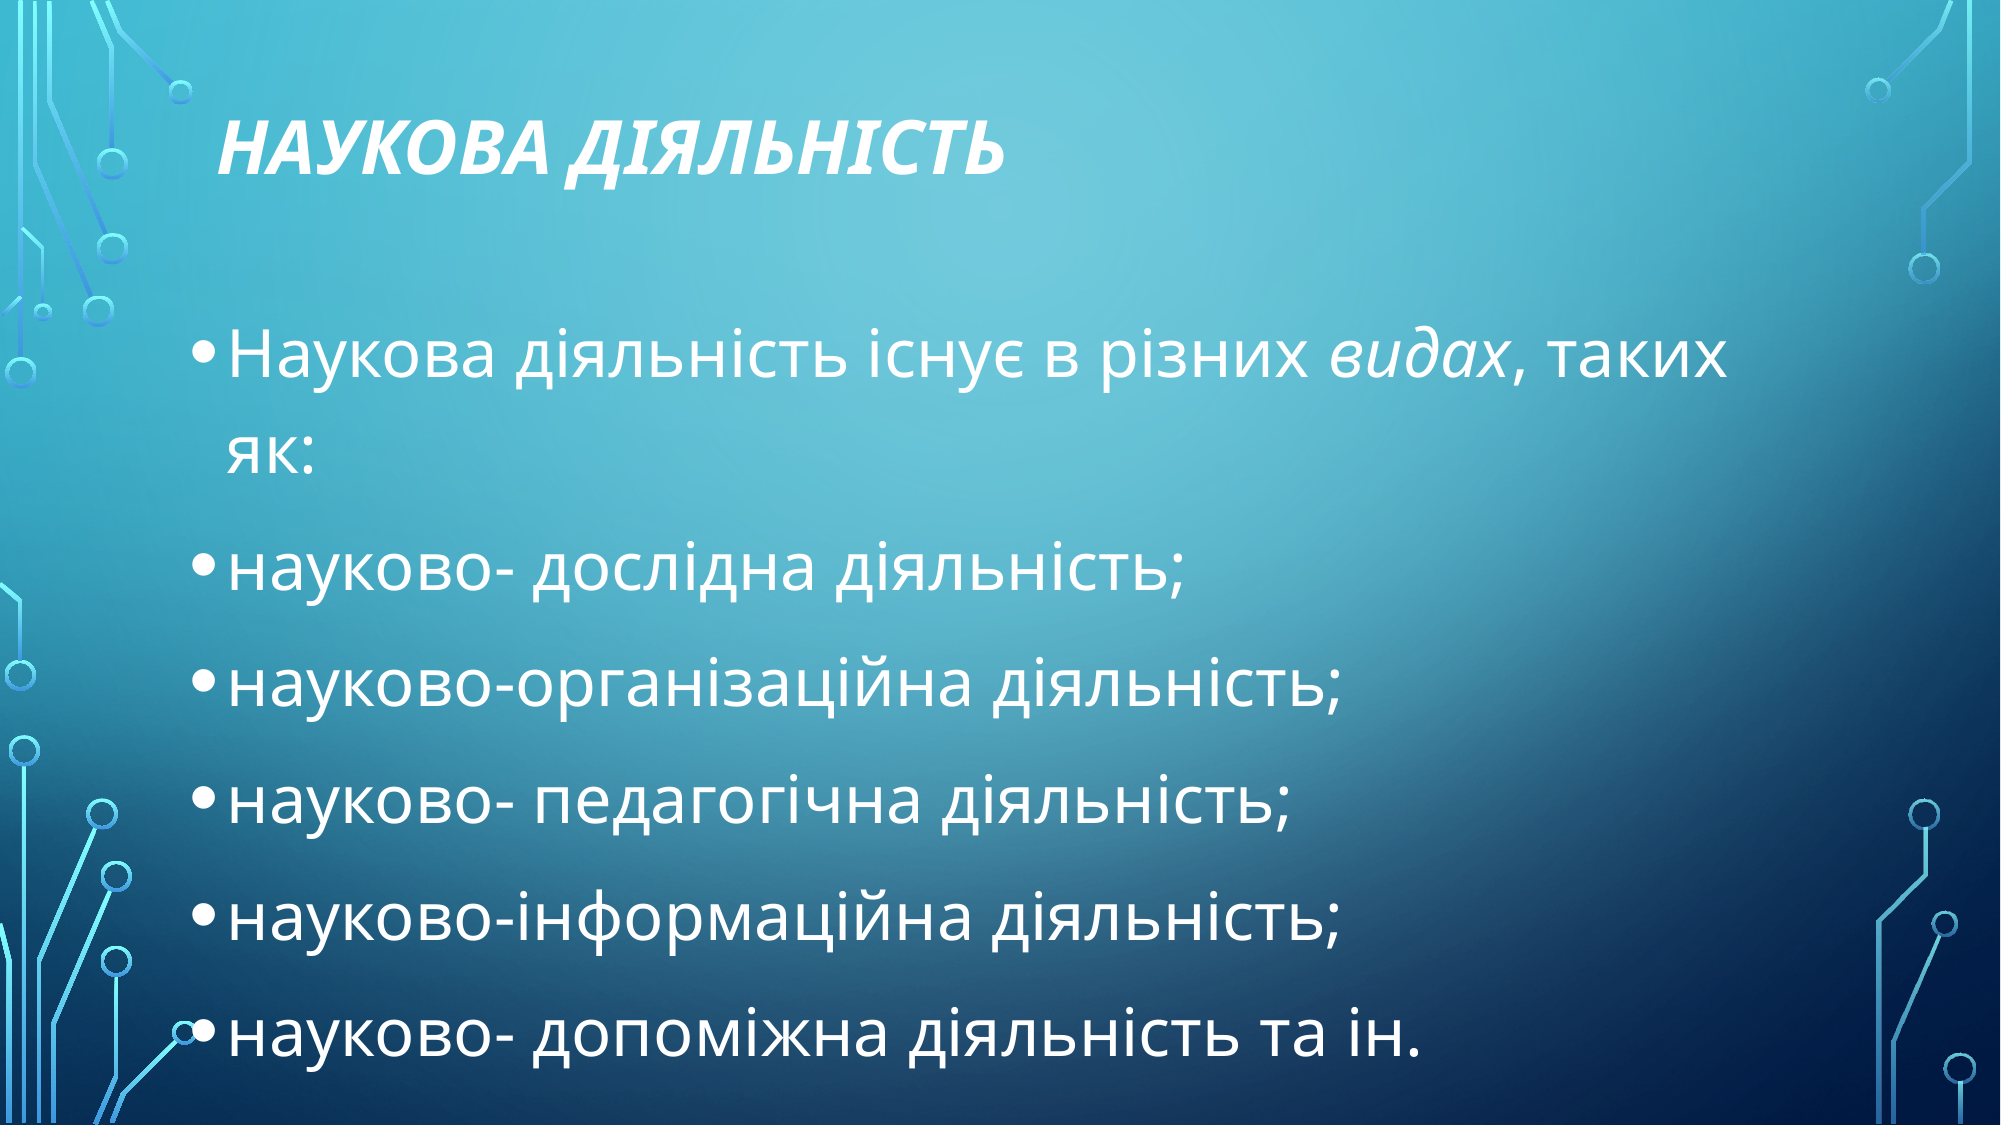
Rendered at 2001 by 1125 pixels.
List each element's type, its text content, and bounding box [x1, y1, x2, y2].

list Наукова діяльність існує в різних видах, таких як: науково- дослідна діяльність; науково-організаційна діяльність; науково- педагогічна діяльність; науково-інформаційна діяльність; науково- допоміжна діяльність та ін. [174, 287, 1827, 1036]
title Наукова діяльність [201, 28, 1827, 272]
